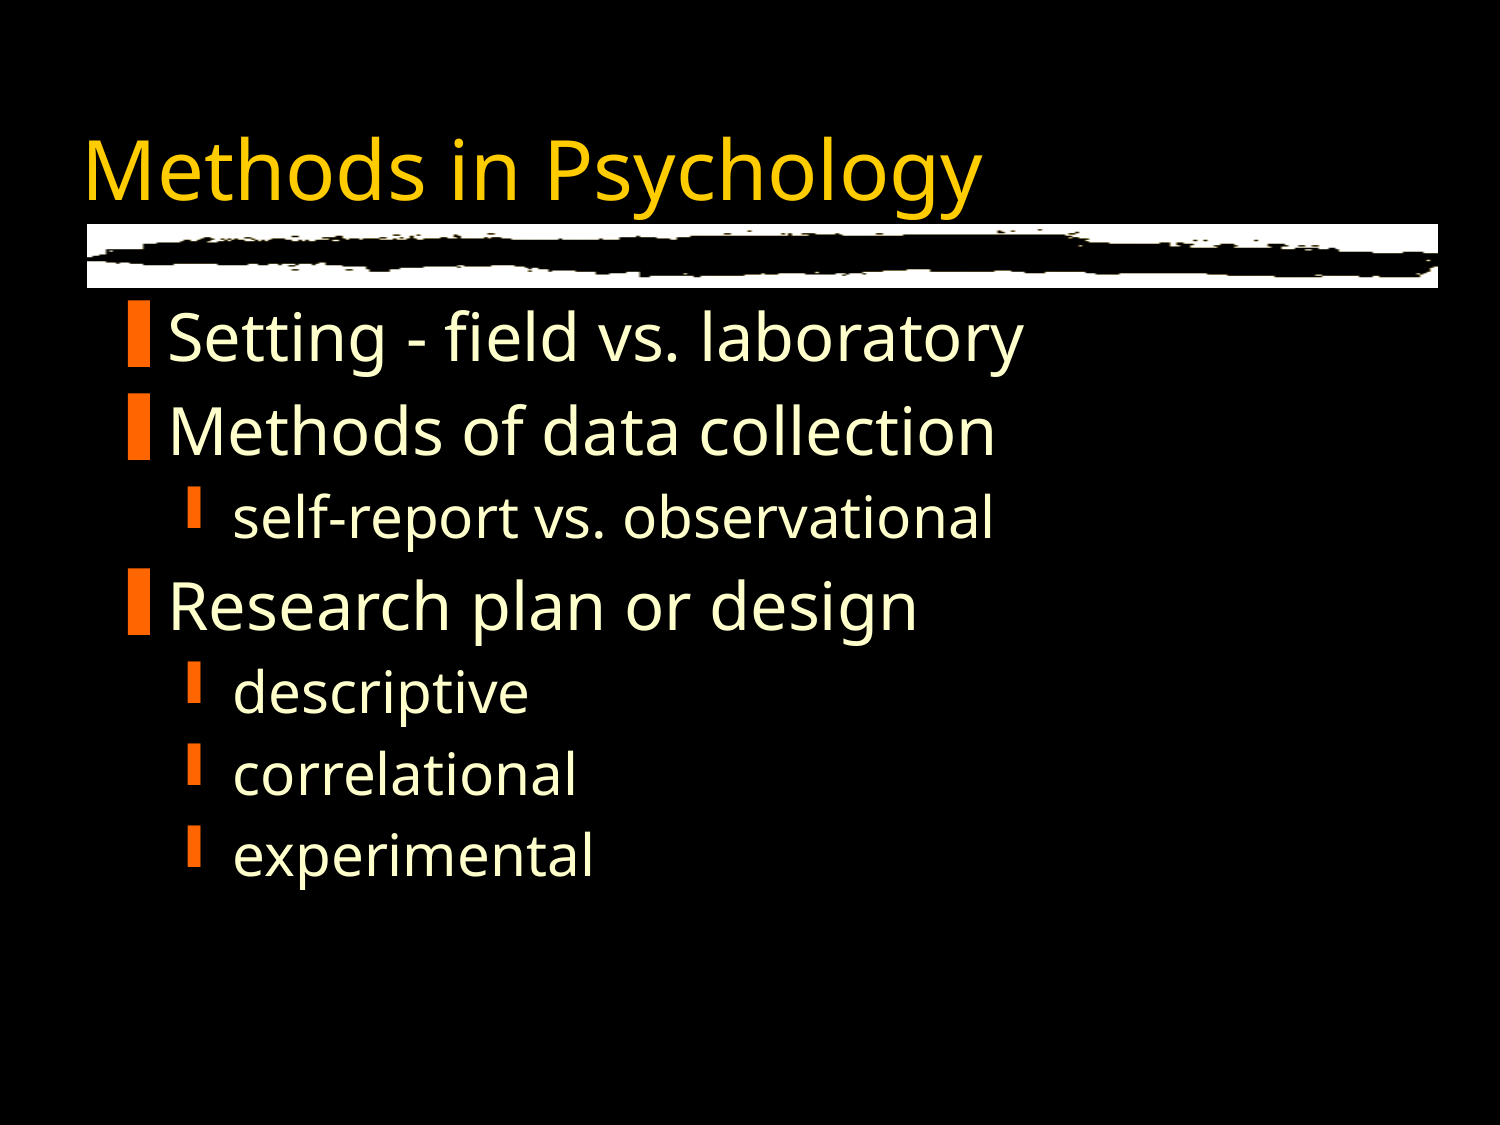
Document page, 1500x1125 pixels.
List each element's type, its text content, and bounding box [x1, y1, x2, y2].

list Setting - field vs. laboratory Methods of data collection self-report vs. observational Research plan or design descriptive correlational experimental [95, 287, 1438, 973]
title Methods in Psychology [66, 37, 1342, 226]
